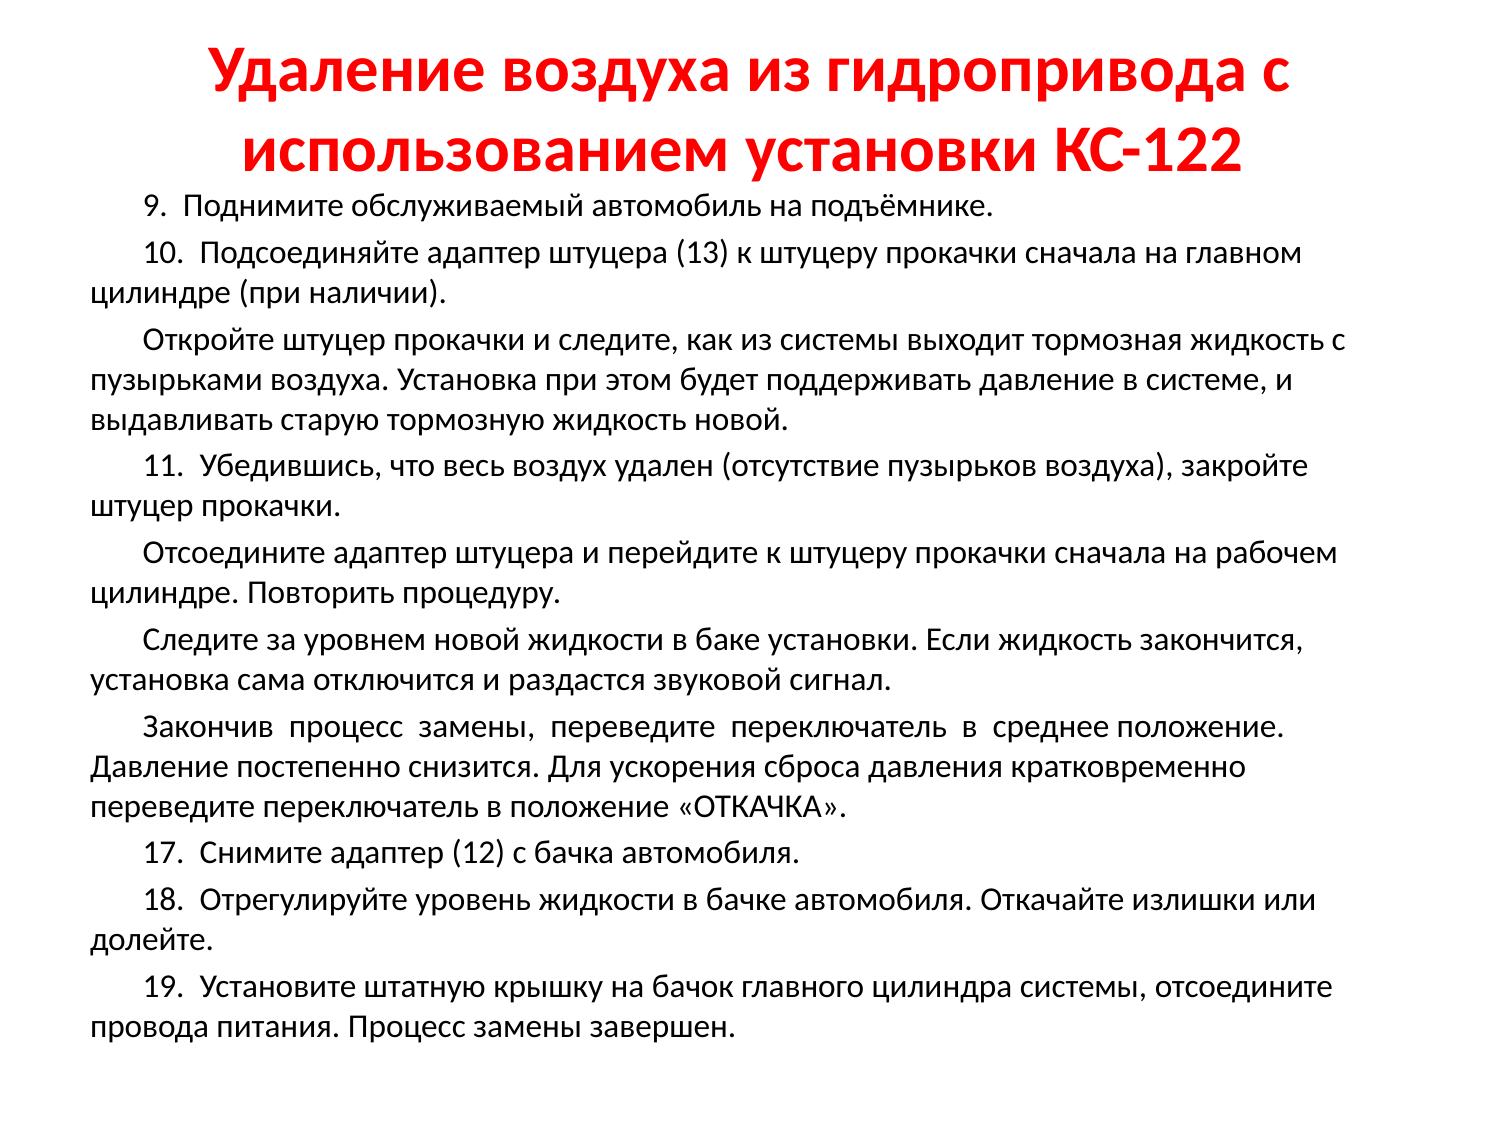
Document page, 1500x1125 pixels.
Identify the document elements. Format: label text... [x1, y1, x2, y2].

title Удаление воздуха из гидропривода с использованием установки КС-122 [75, 45, 1425, 164]
list 9. Поднимите обслуживаемый автомобиль на подъёмнике. 10. Подсоединяйте адаптер штуцера (13) к штуцеру прокачки сначала на главном цилиндре (при наличии). Откройте штуцер прокачки и следите, как из системы выходит тормозная жидкость с пузырьками воздуха. Установка при этом будет поддерживать давление в системе, и выдавливать старую тормозную жидкость новой. 11. Убедившись, что весь воздух удален (отсутствие пузырьков воздуха), закройте штуцер прокачки. Отсоедините адаптер штуцера и перейдите к штуцеру прокачки сначала на рабочем цилиндре. Повторить процедуру. Следите за уровнем новой жидкости в баке установки. Если жидкость закончится, установка сама отключится и раздастся звуковой сигнал. Закончив процесс замены, переведите переключатель в среднее положение. Давление постепенно снизится. Для ускорения сброса давления кратковременно переведите переключатель в положение «ОТКАЧКА». 17. Снимите адаптер (12) с бачка автомобиля. 18. Отрегулируйте уровень жидкости в бачке автомобиля. Откачайте излишки или долейте. 19. Установите штатную крышку на бачок главного цилиндра системы, отсоедините провода питания. Процесс замены завершен. [75, 175, 1425, 1055]
